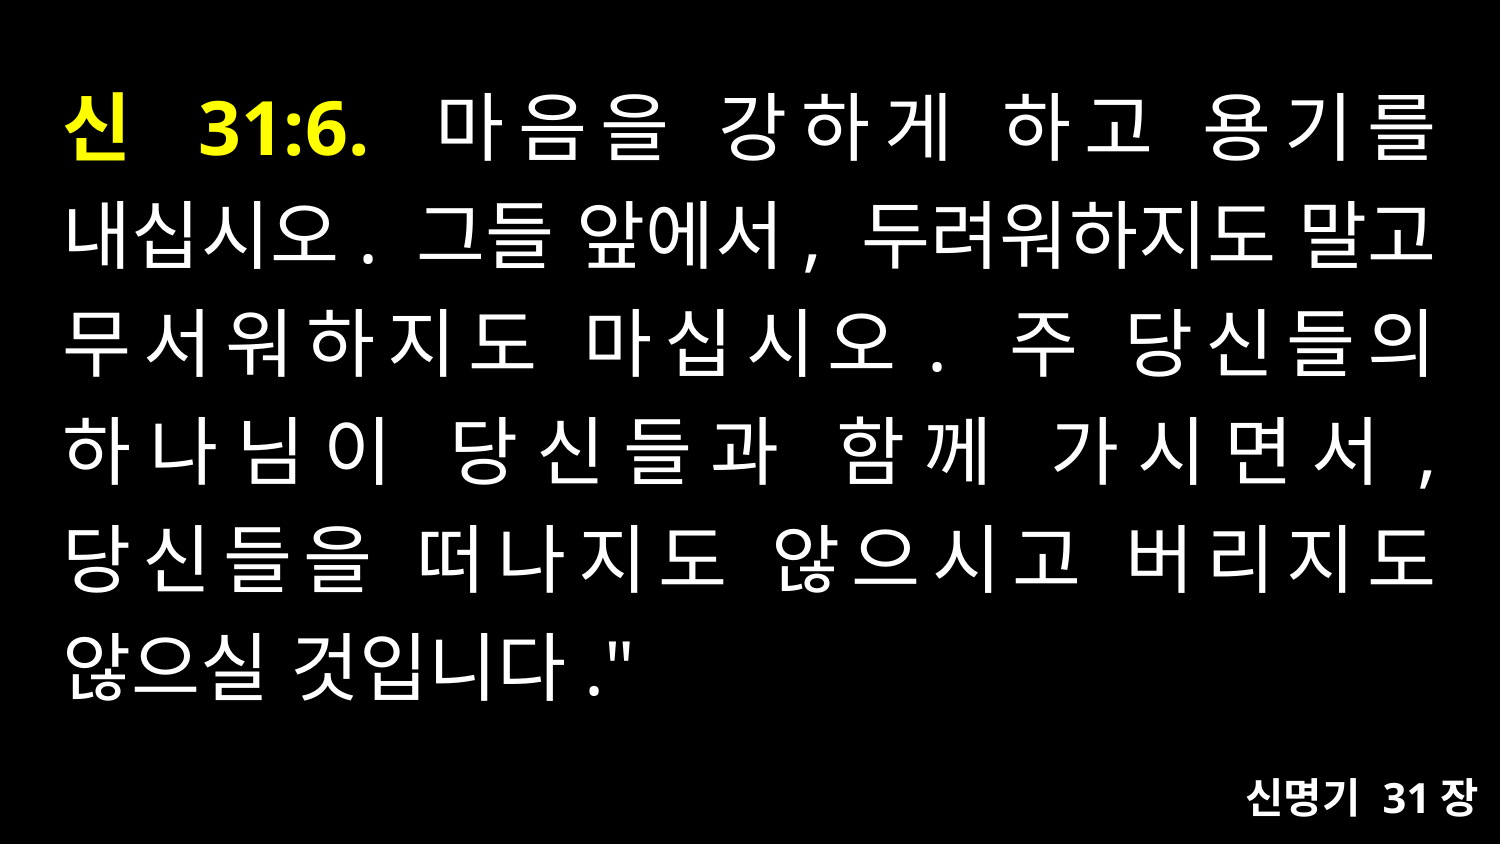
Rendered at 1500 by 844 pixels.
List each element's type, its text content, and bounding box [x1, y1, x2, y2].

subtitle 신명기 31장 [916, 770, 1500, 844]
title 신 31:6. 마음을 강하게 하고 용기를 내십시오. 그들 앞에서, 두려워하지도 말고 무서워하지도 마십시오. 주 당신들의 하나님이 당신들과 함께 가시면서, 당신들을 떠나지도 않으시고 버리지도 않으실 것입니다." [0, 0, 1500, 844]
